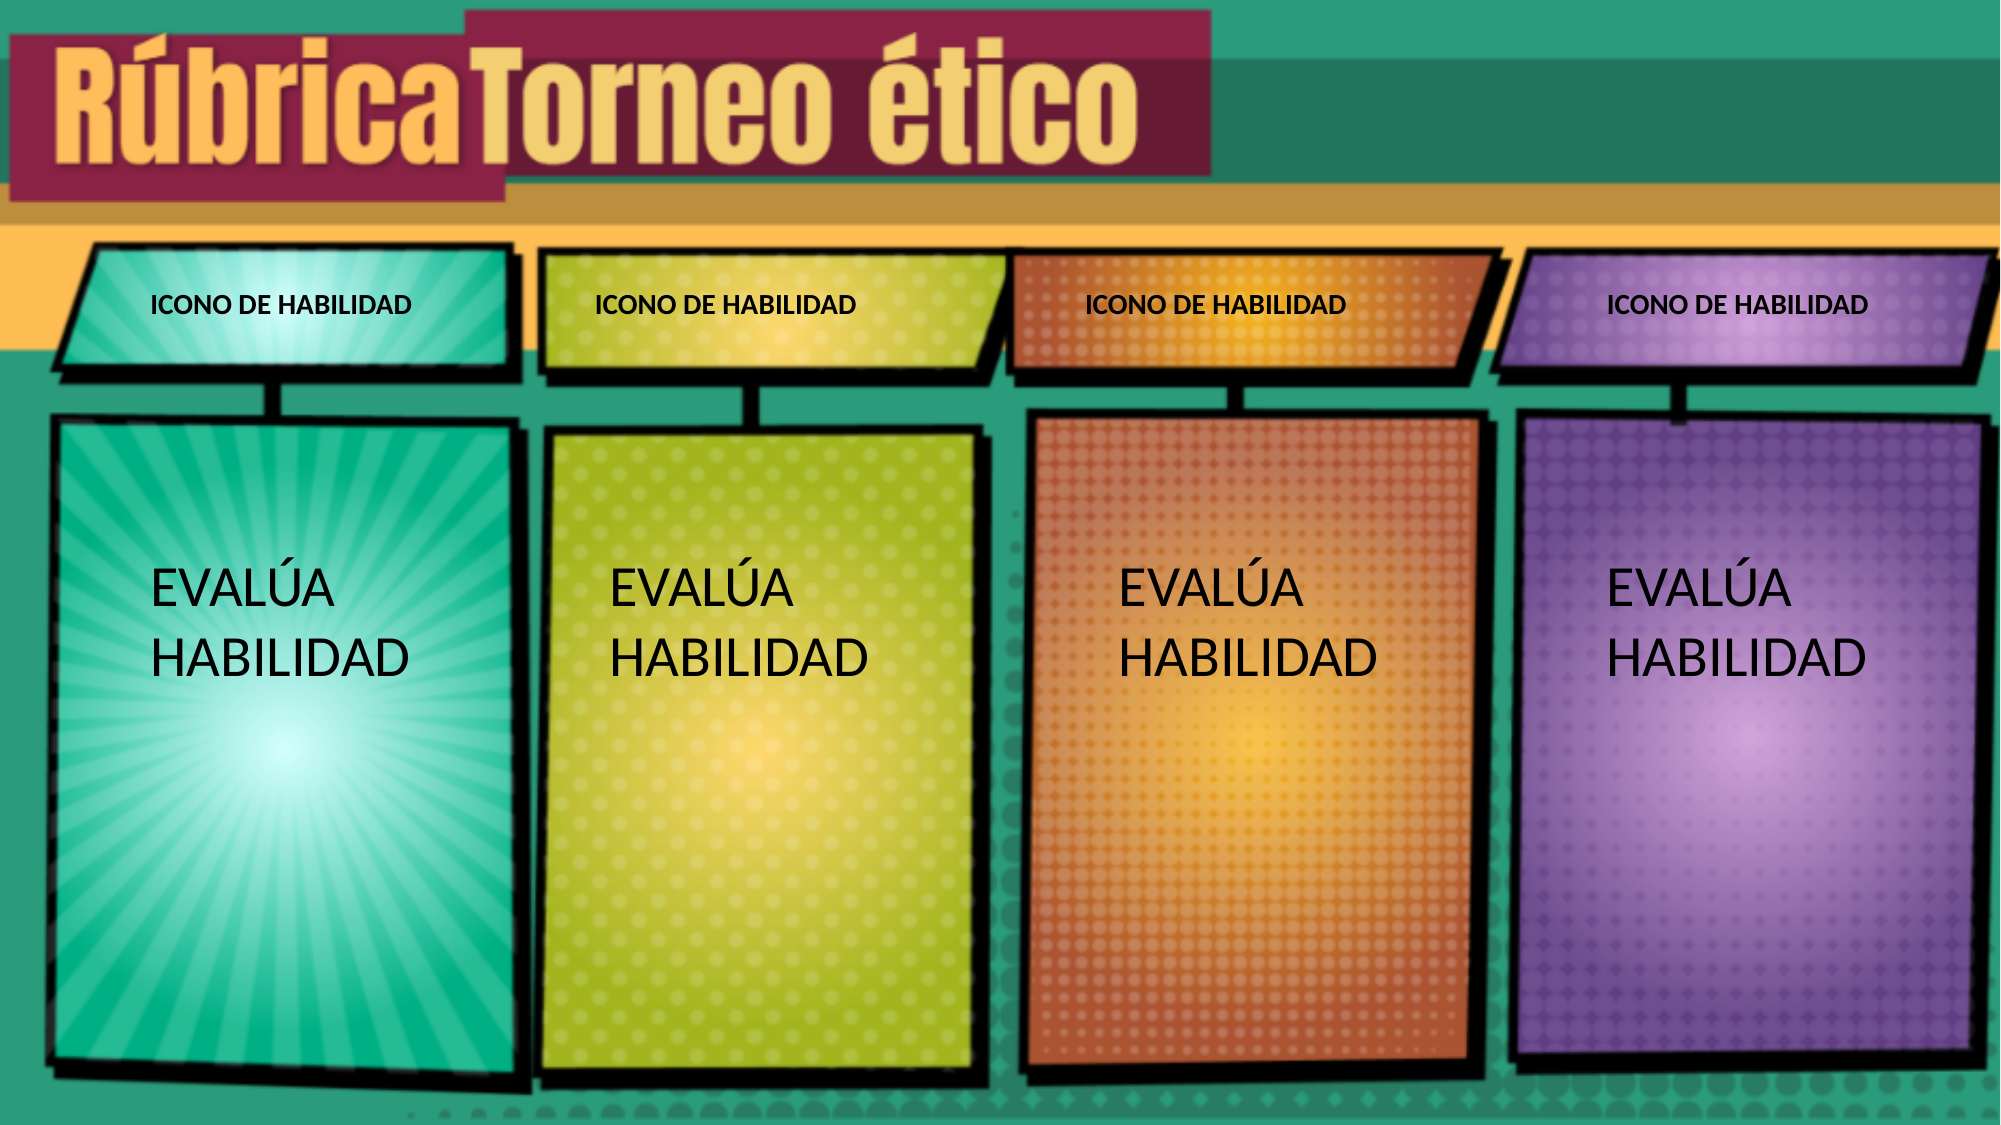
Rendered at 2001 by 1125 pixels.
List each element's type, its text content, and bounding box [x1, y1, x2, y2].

text_box EVALÚA HABILIDAD [135, 540, 455, 695]
text_box EVALÚA HABILIDAD [1103, 540, 1423, 695]
text_box ICONO DE HABILIDAD [1070, 277, 1457, 328]
text_box ICONO DE HABILIDAD [1592, 277, 1979, 328]
text_box ICONO DE HABILIDAD [135, 277, 522, 328]
text_box ICONO DE HABILIDAD [580, 277, 967, 328]
picture [0, 0, 2001, 1125]
text_box EVALÚA HABILIDAD [1591, 540, 1912, 695]
text_box EVALÚA HABILIDAD [594, 540, 914, 695]
